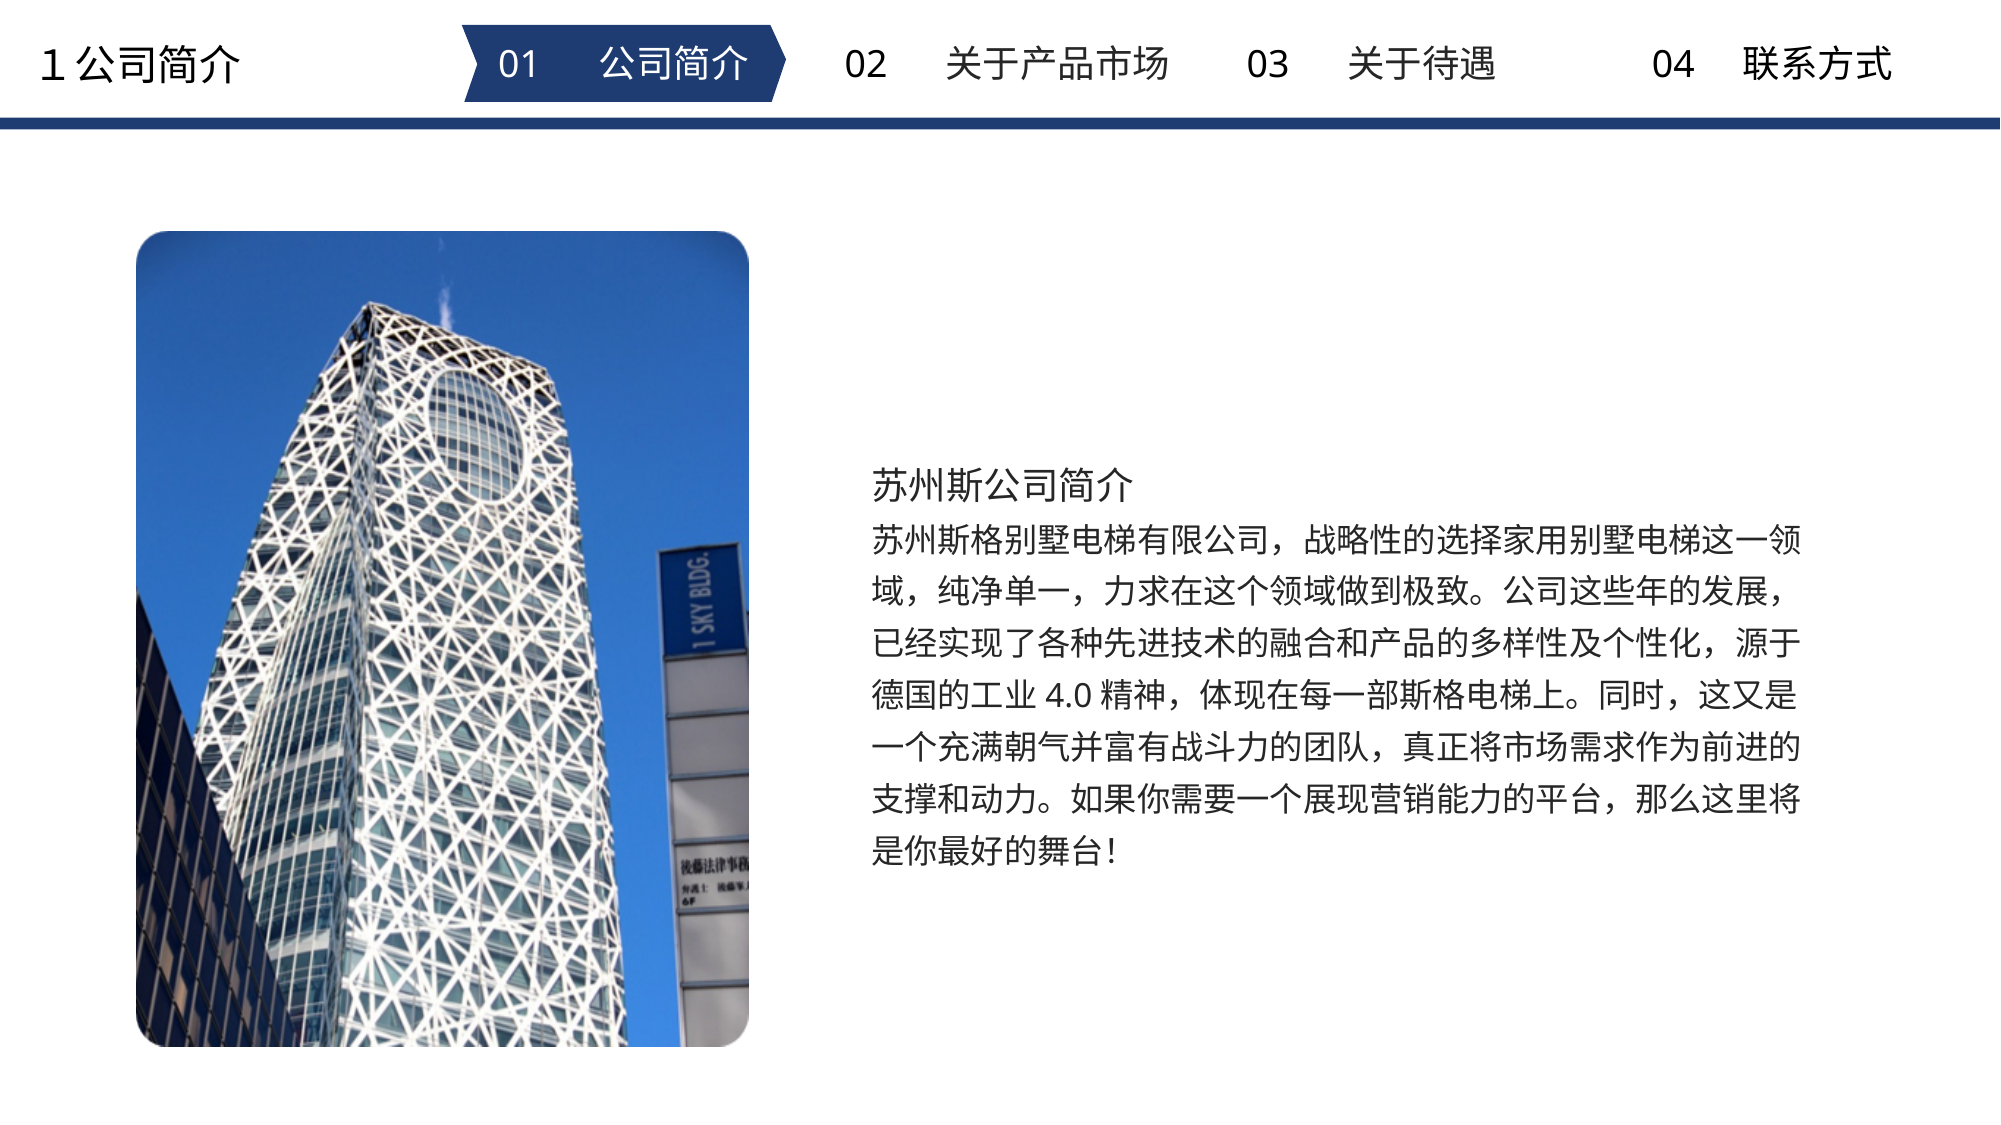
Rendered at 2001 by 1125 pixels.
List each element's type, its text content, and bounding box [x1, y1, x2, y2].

text_box 03 关于待遇 [1231, 32, 1602, 93]
text_box 苏州斯公司简介 苏州斯格别墅电梯有限公司，战略性的选择家用别墅电梯这一领域，纯净单一，力求在这个领域做到极致。公司这些年的发展，已经实现了各种先进技术的融合和产品的多样性及个性化，源于德国的工业4.0精神，体现在每一部斯格电梯上。同时，这又是一个充满朝气并富有战斗力的团队，真正将市场需求作为前进的支撑和动力。如果你需要一个展现营销能力的平台，那么这里将是你最好的舞台！ [856, 440, 1831, 918]
text_box １公司简介 [17, 30, 432, 96]
text_box [460, 23, 788, 103]
text_box 01 公司简介 [482, 32, 765, 93]
picture [136, 231, 749, 1047]
text_box [0, 117, 824, 130]
text_box 02 关于产品市场 [824, 32, 1191, 138]
text_box 04 联系方式 [1602, 32, 1942, 93]
text_box [1191, 117, 2000, 130]
